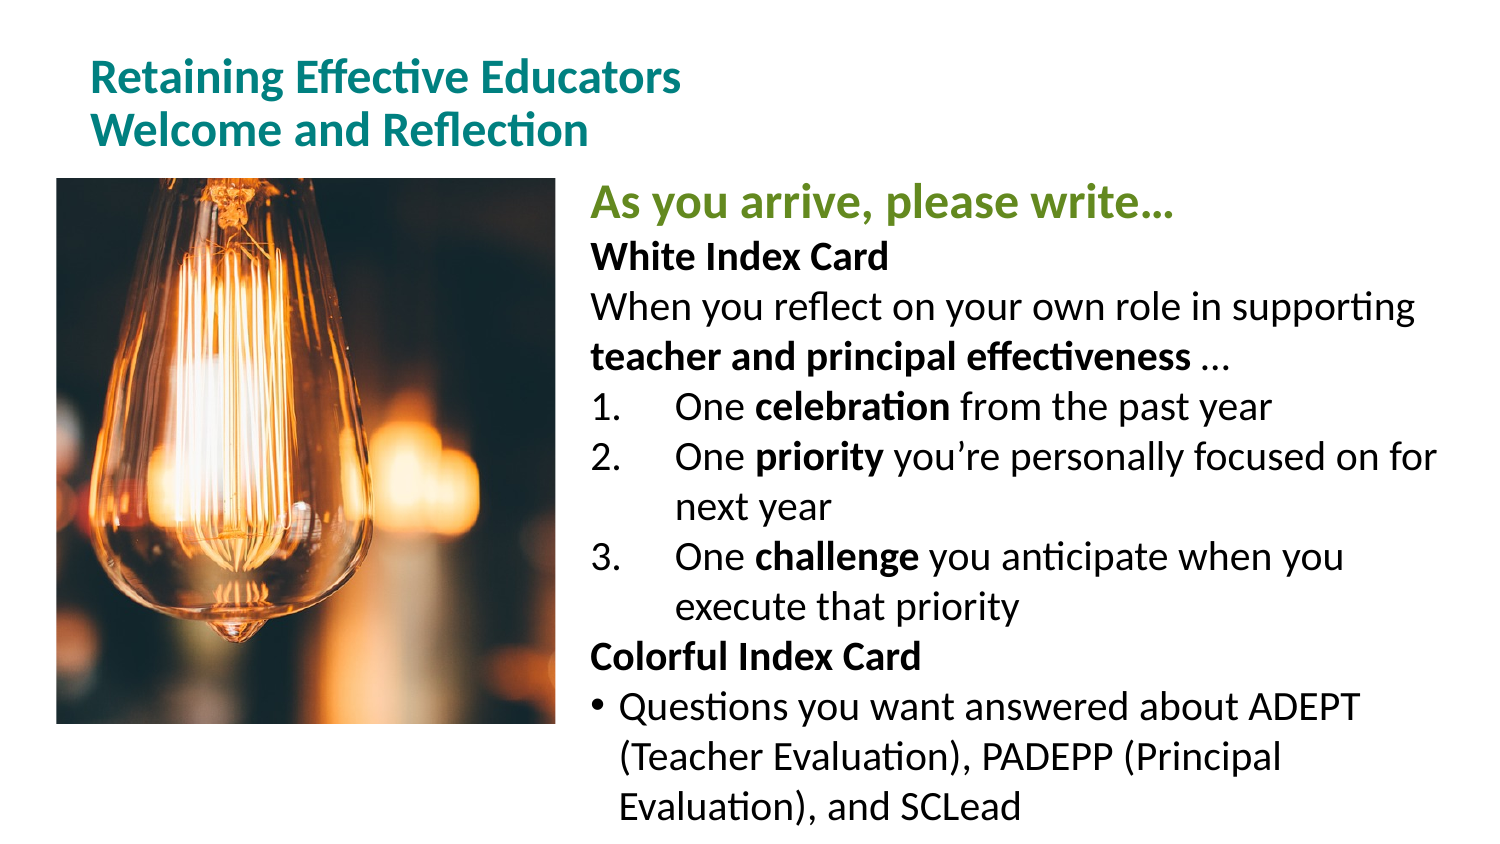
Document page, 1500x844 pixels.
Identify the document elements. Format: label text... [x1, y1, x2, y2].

title Retaining Effective Educators Welcome and Reflection [75, 41, 1438, 158]
list As you arrive, please write… White Index Card When you reflect on your own role in supporting teacher and principal effectiveness … One celebration from the past year One priority you’re personally focused on for next year One challenge you anticipate when you execute that priority Colorful Index Card Questions you want answered about ADEPT (Teacher Evaluation), PADEPP (Principal Evaluation), and SCLead [575, 161, 1500, 775]
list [56, 178, 556, 758]
